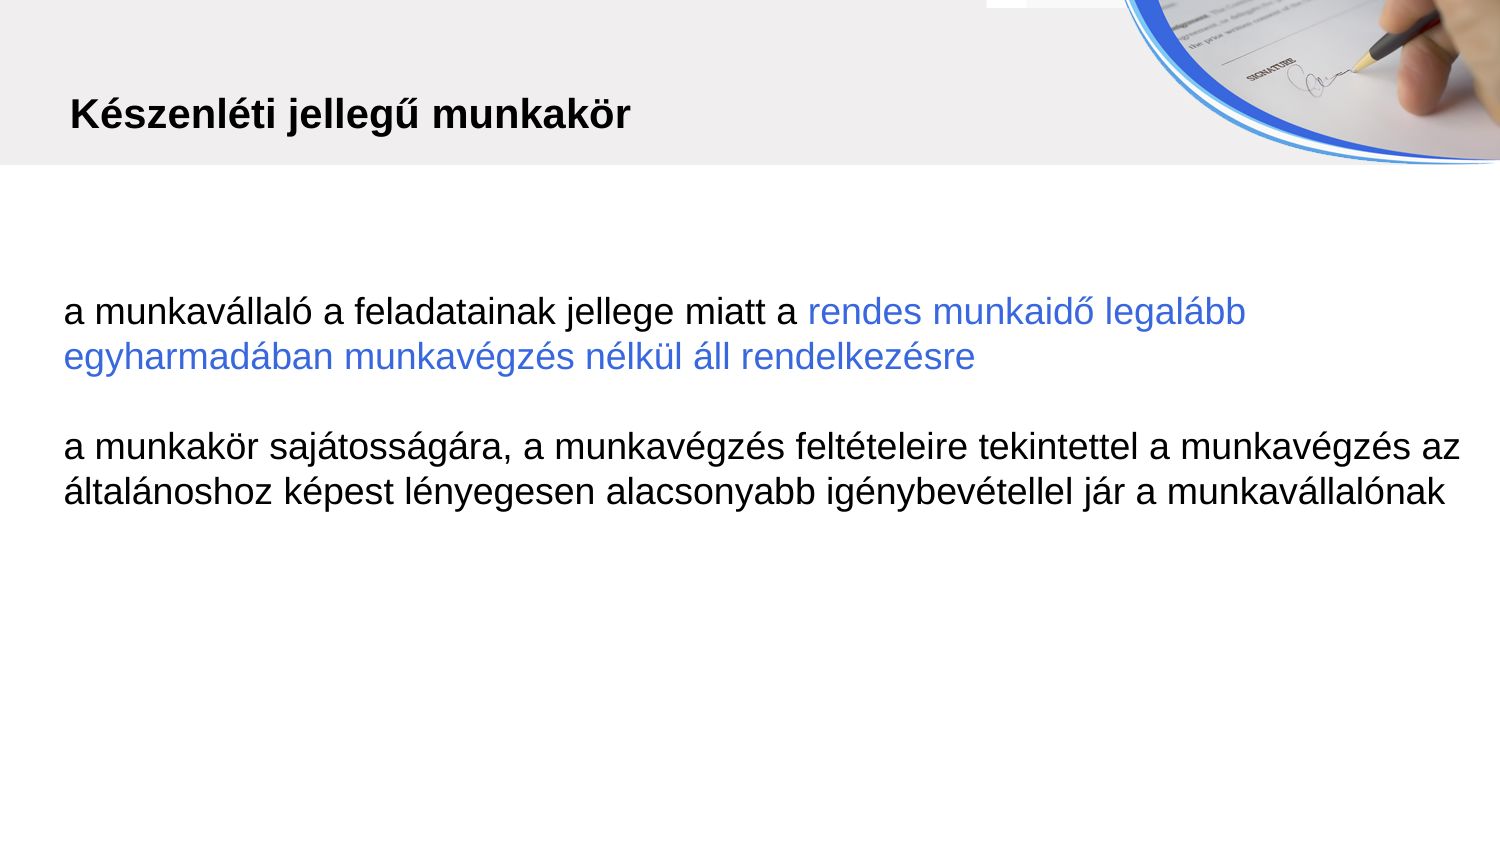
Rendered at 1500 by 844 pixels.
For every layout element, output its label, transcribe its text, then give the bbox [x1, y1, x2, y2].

text_box a munkavállaló a feladatainak jellege miatt a rendes munkaidő legalább egyharmadában munkavégzés nélkül áll rendelkezésre a munkakör sajátosságára, a munkavégzés feltételeire tekintettel a munkavégzés az általánoshoz képest lényegesen alacsonyabb igénybevétellel jár a munkavállalónak [48, 280, 1483, 520]
text_box Készenléti jellegű munkakör [55, 79, 647, 145]
picture [0, 0, 1500, 844]
